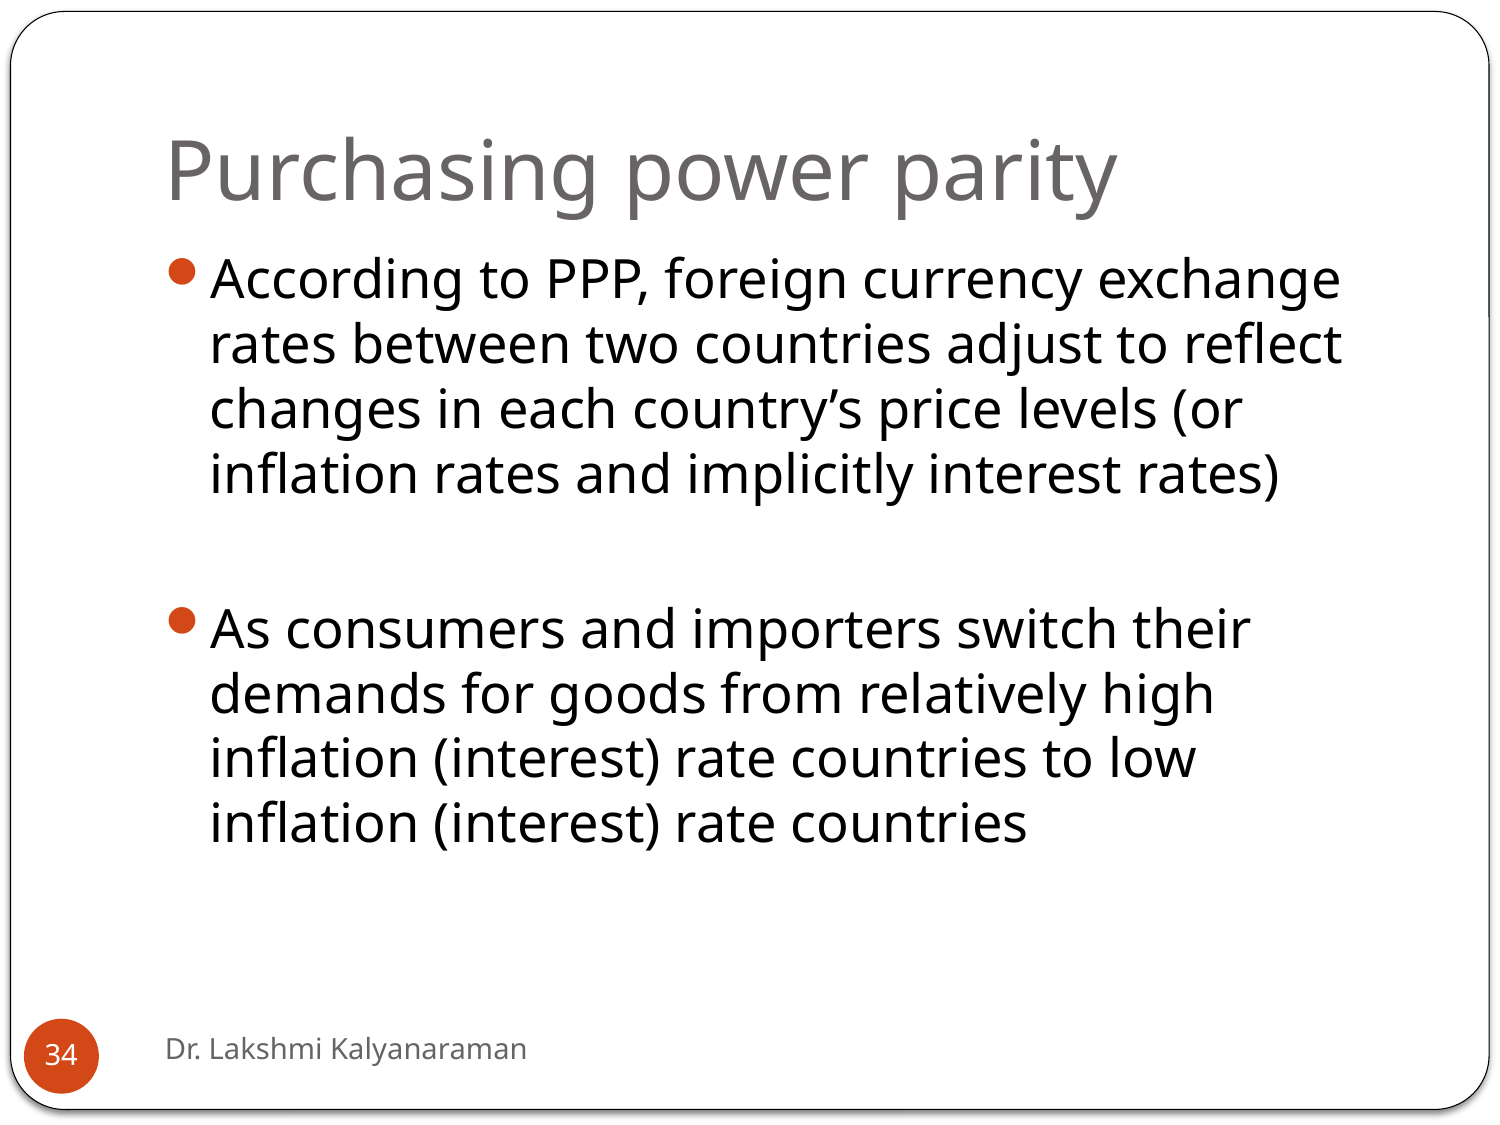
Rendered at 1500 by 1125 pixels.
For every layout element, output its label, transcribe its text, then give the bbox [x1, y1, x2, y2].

slide_number 34 [23, 1018, 99, 1094]
title Purchasing power parity [150, 45, 1425, 233]
footer Dr. Lakshmi Kalyanaraman [150, 1012, 800, 1088]
list According to PPP, foreign currency exchange rates between two countries adjust to reflect changes in each country’s price levels (or inflation rates and implicitly interest rates) As consumers and importers switch their demands for goods from relatively high inflation (interest) rate countries to low inflation (interest) rate countries [150, 237, 1425, 988]
